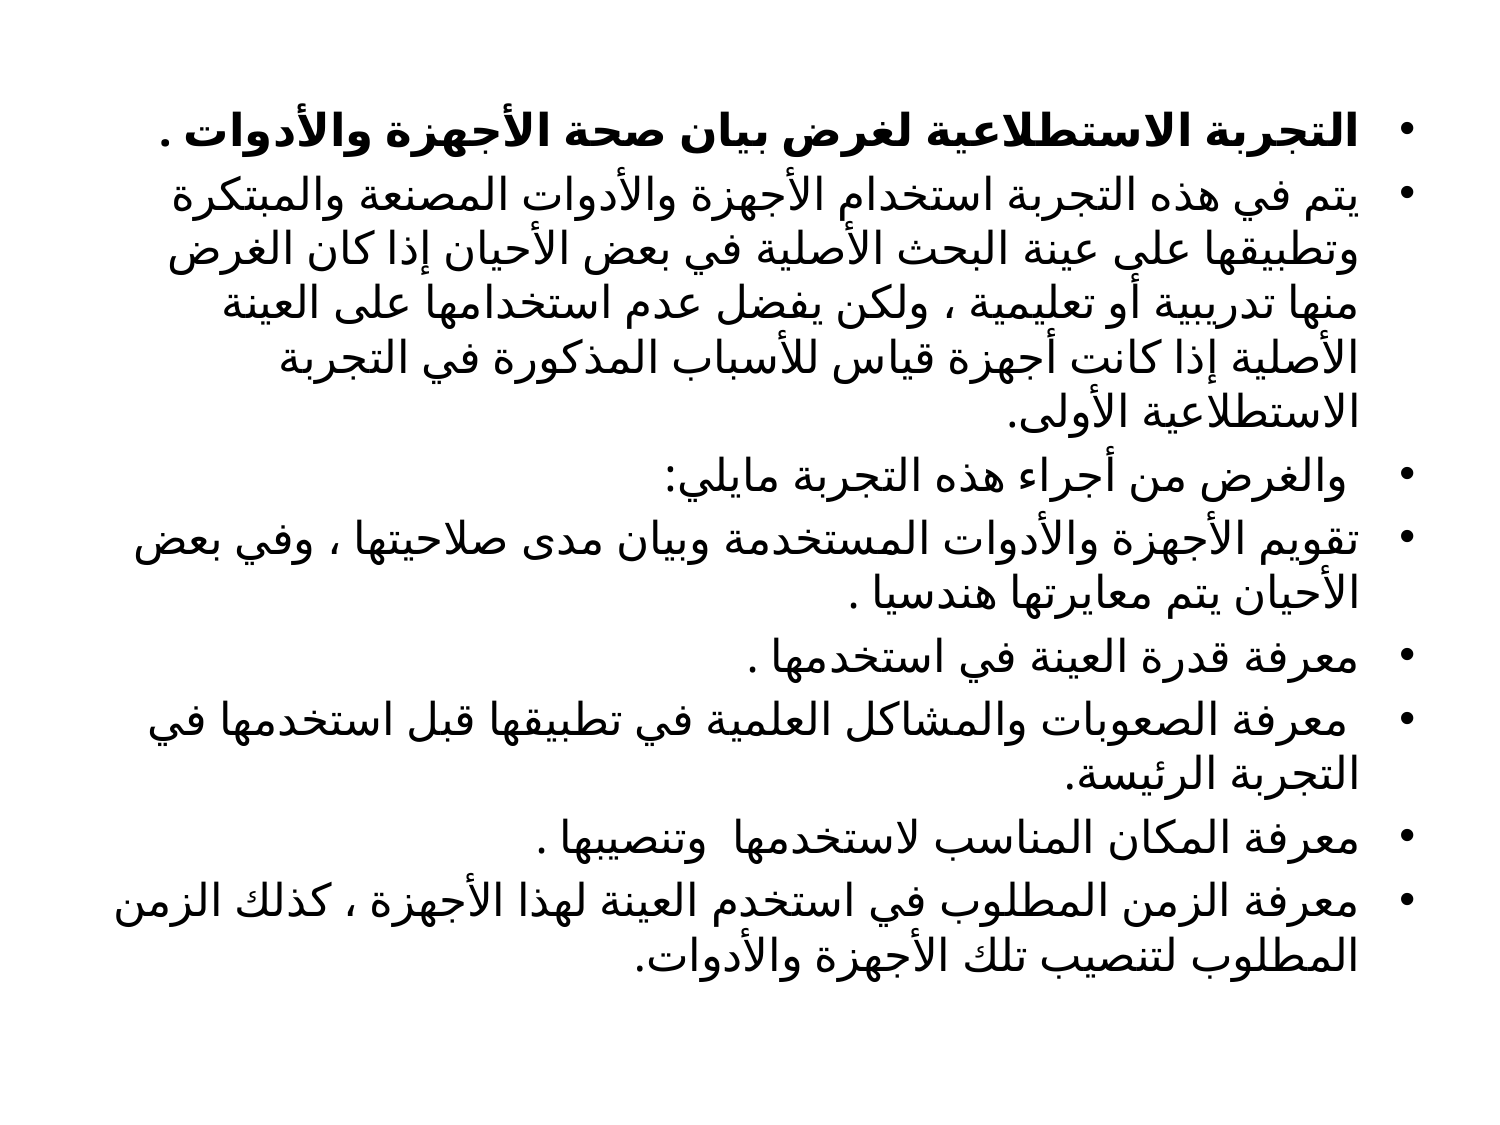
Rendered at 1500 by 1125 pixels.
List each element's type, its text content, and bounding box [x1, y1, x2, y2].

list التجربة الاستطلاعية لغرض بيان صحة الأجهزة والأدوات . يتم في هذه التجربة استخدام الأجهزة والأدوات المصنعة والمبتكرة وتطبيقها على عينة البحث الأصلية في بعض الأحيان إذا كان الغرض منها تدريبية أو تعليمية ، ولكن يفضل عدم استخدامها على العينة الأصلية إذا كانت أجهزة قياس للأسباب المذكورة في التجربة الاستطلاعية الأولى. والغرض من أجراء هذه التجربة مايلي: تقويم الأجهزة والأدوات المستخدمة وبيان مدى صلاحيتها ، وفي بعض الأحيان يتم معايرتها هندسيا . معرفة قدرة العينة في استخدمها . معرفة الصعوبات والمشاكل العلمية في تطبيقها قبل استخدمها في التجربة الرئيسة. معرفة المكان المناسب لاستخدمها وتنصيبها . معرفة الزمن المطلوب في استخدم العينة لهذا الأجهزة ، كذلك الزمن المطلوب لتنصيب تلك الأجهزة والأدوات. [75, 93, 1425, 1005]
